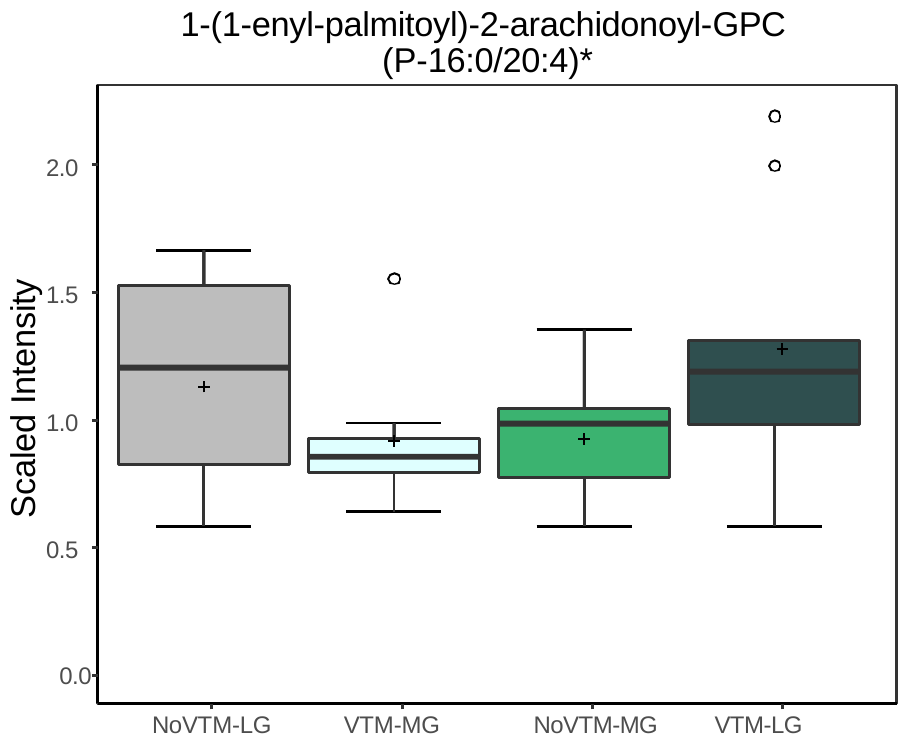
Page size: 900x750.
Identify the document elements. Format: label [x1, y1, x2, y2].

footer [57, 661, 95, 750]
title [178, 0, 800, 83]
text_box [91, 83, 899, 738]
text_box [44, 149, 82, 181]
text_box [1, 274, 82, 521]
text_box [44, 532, 82, 564]
slide_number [150, 710, 290, 750]
